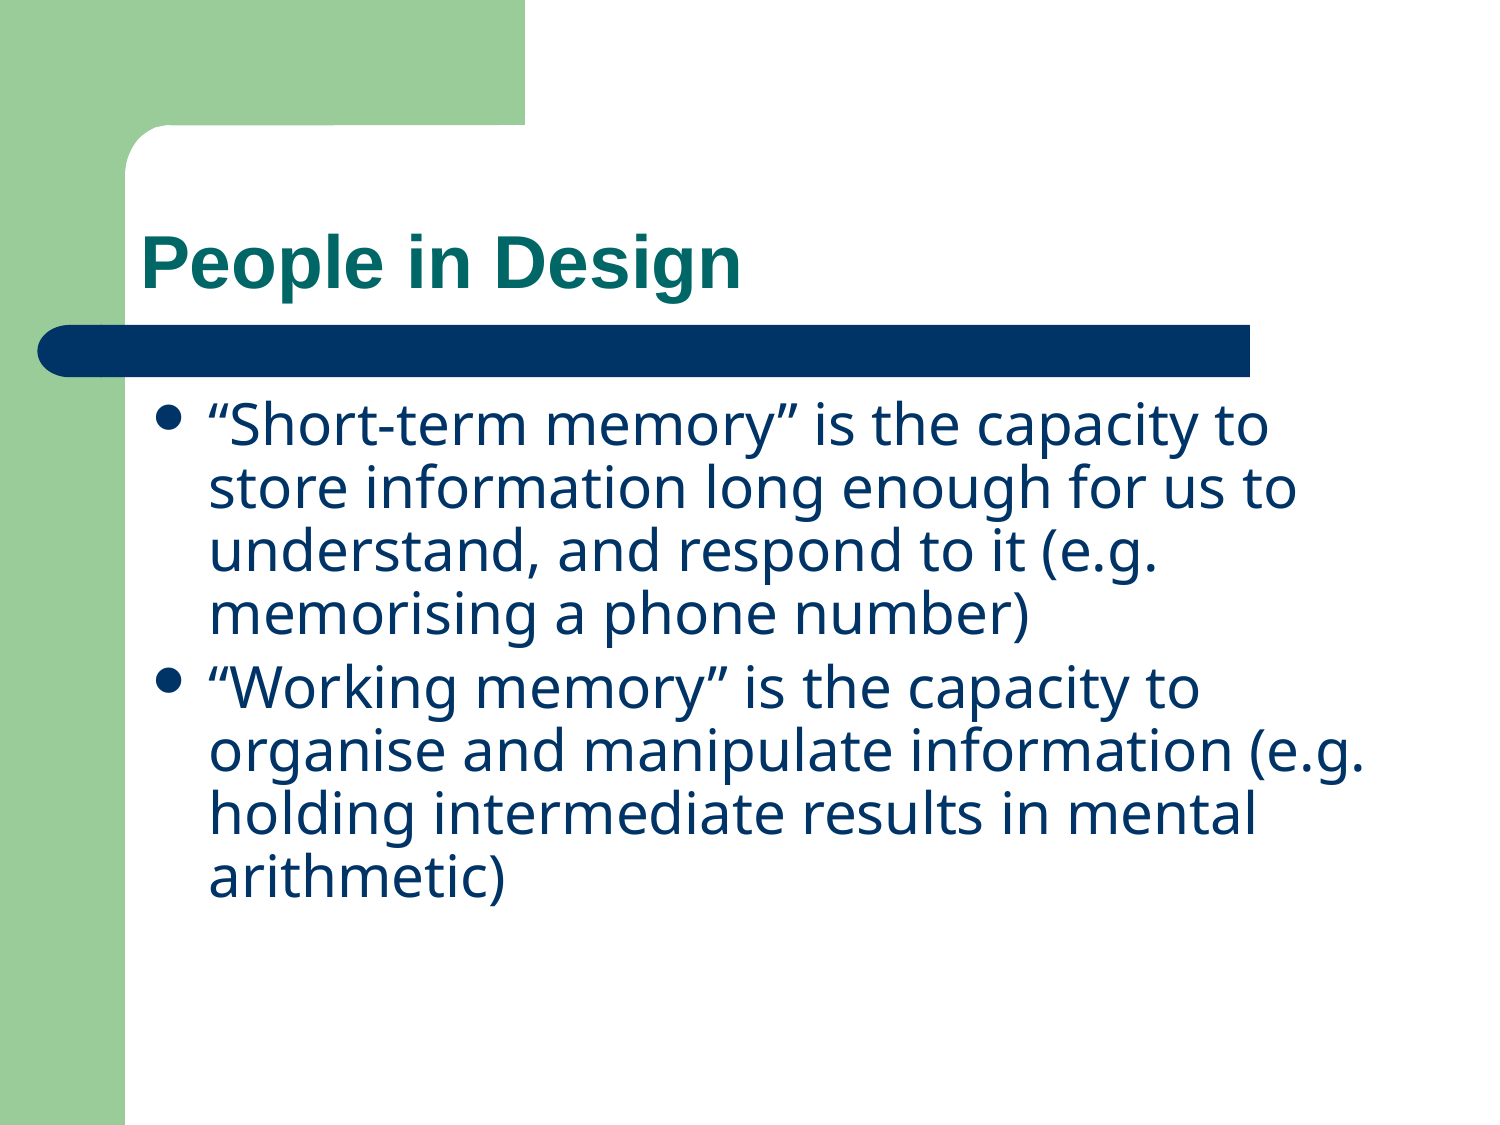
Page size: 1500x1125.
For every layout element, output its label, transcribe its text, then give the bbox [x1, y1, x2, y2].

list “Short-term memory” is the capacity to store information long enough for us to understand, and respond to it (e.g. memorising a phone number) “Working memory” is the capacity to organise and manipulate information (e.g. holding intermediate results in mental arithmetic) [137, 387, 1400, 999]
title People in Design [124, 124, 1426, 313]
